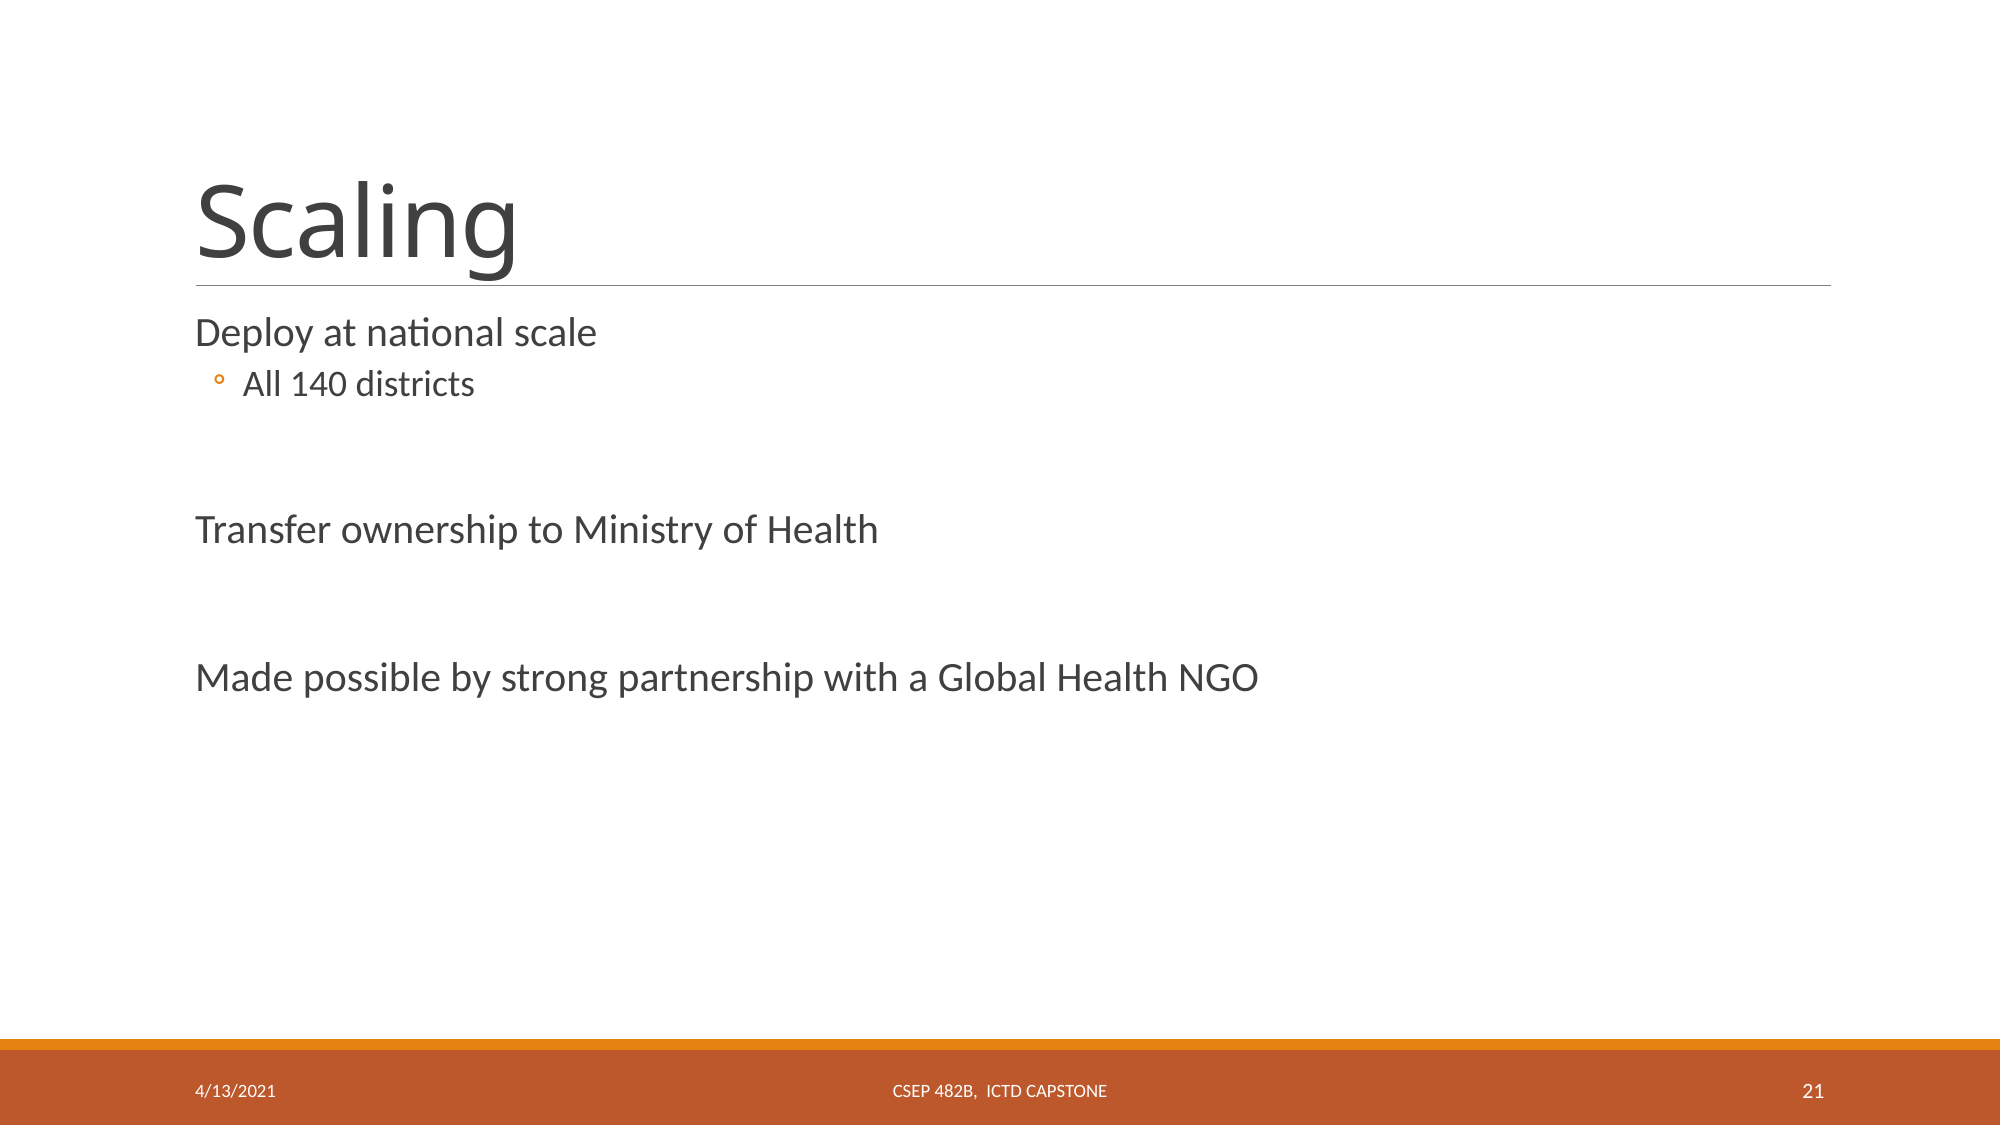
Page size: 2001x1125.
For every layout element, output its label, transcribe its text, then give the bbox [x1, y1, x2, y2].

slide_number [180, 1059, 586, 1120]
list Deploy at national scale All 140 districts Transfer ownership to Ministry of Health Made possible by strong partnership with a Global Health NGO [180, 302, 1830, 963]
title Scaling [180, 47, 1830, 285]
slide_number 21 [1624, 1059, 1840, 1120]
footer CSEP 482B, ICTD Capstone [604, 1059, 1396, 1120]
